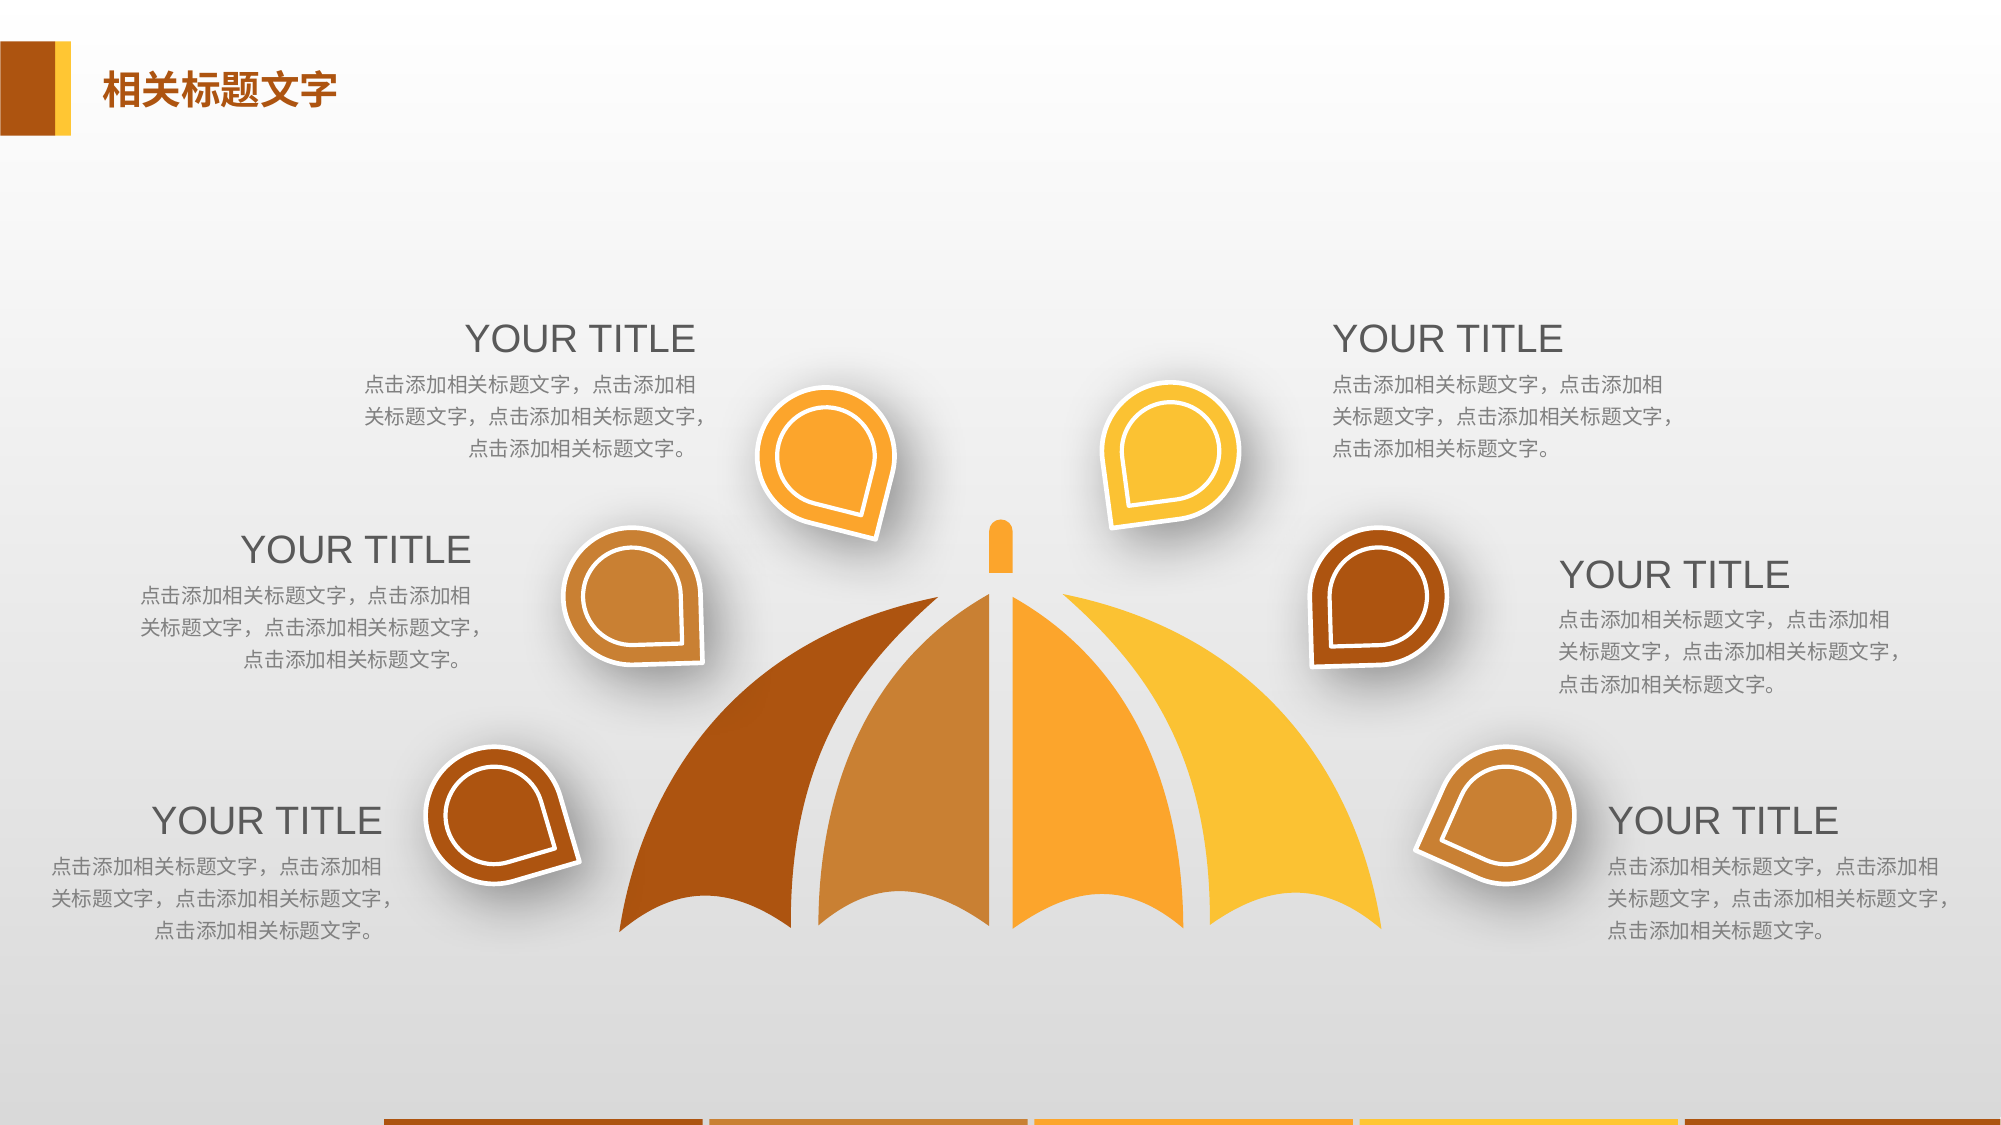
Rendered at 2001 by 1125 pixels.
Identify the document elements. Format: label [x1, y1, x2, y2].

text_box [0, 41, 2001, 1125]
